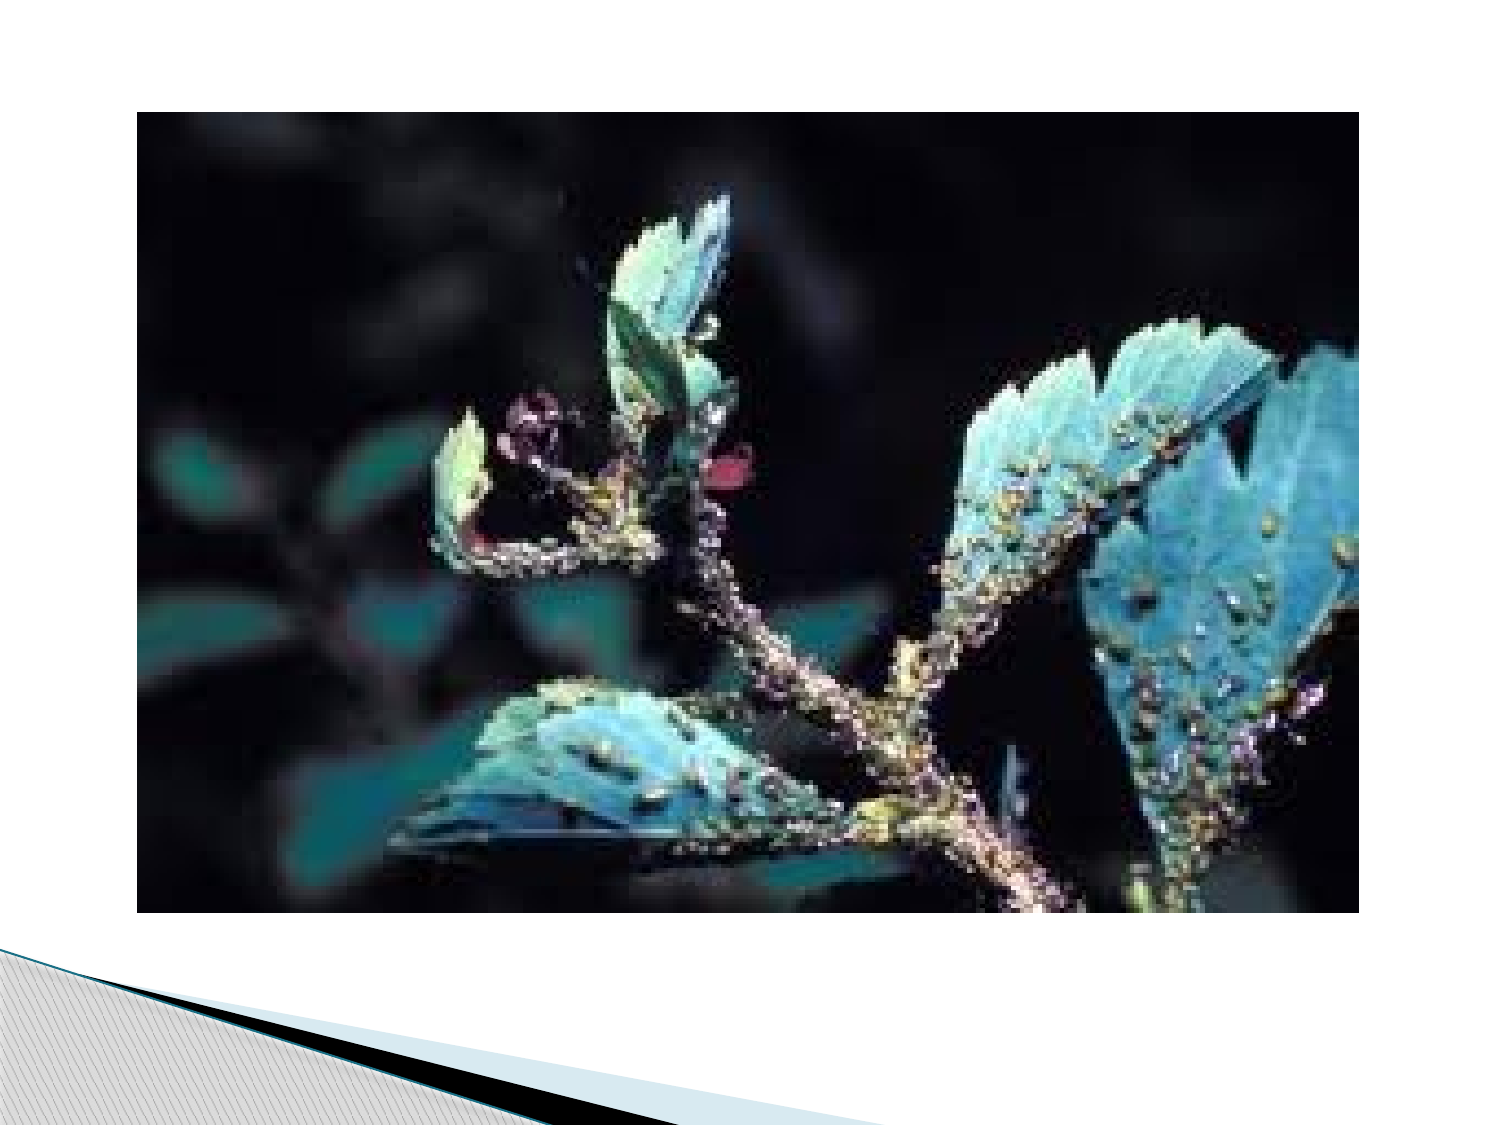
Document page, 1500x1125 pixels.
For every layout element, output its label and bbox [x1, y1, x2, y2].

list [137, 112, 1360, 913]
